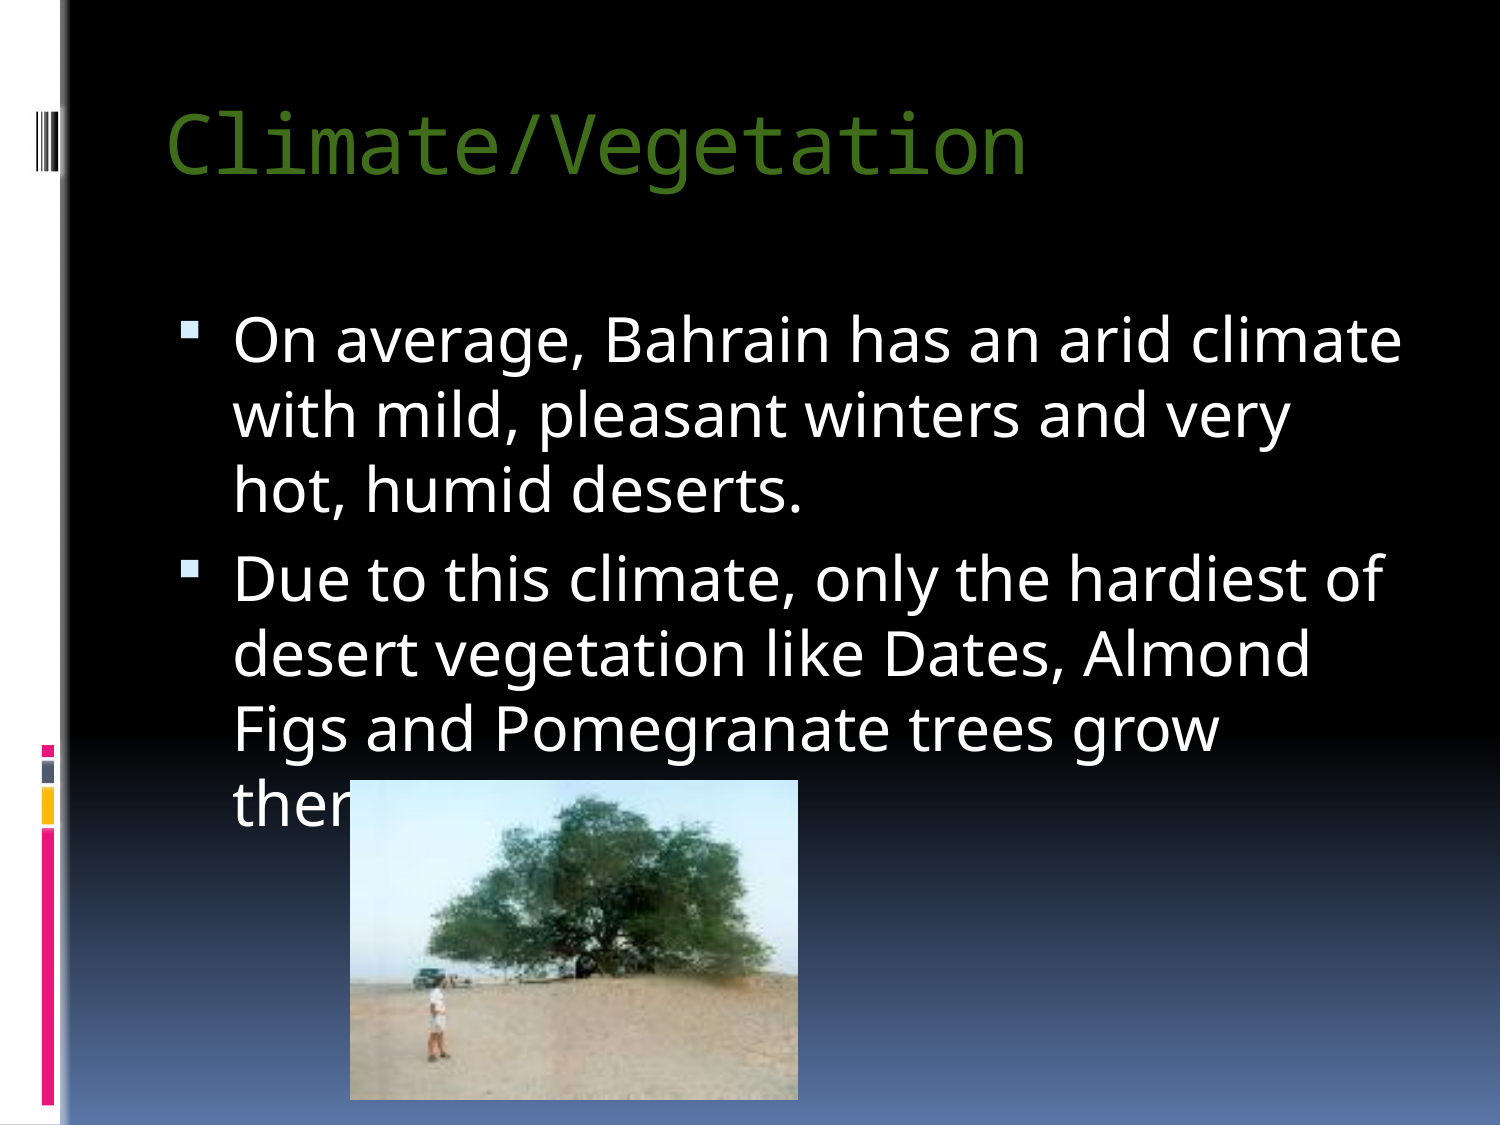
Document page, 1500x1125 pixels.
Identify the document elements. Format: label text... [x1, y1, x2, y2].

title Climate/Vegetation [150, 83, 1425, 234]
picture [349, 779, 798, 1101]
list On average, Bahrain has an arid climate with mild, pleasant winters and very hot, humid deserts. Due to this climate, only the hardiest of desert vegetation like Dates, Almond Figs and Pomegranate trees grow there. [150, 292, 1425, 1043]
